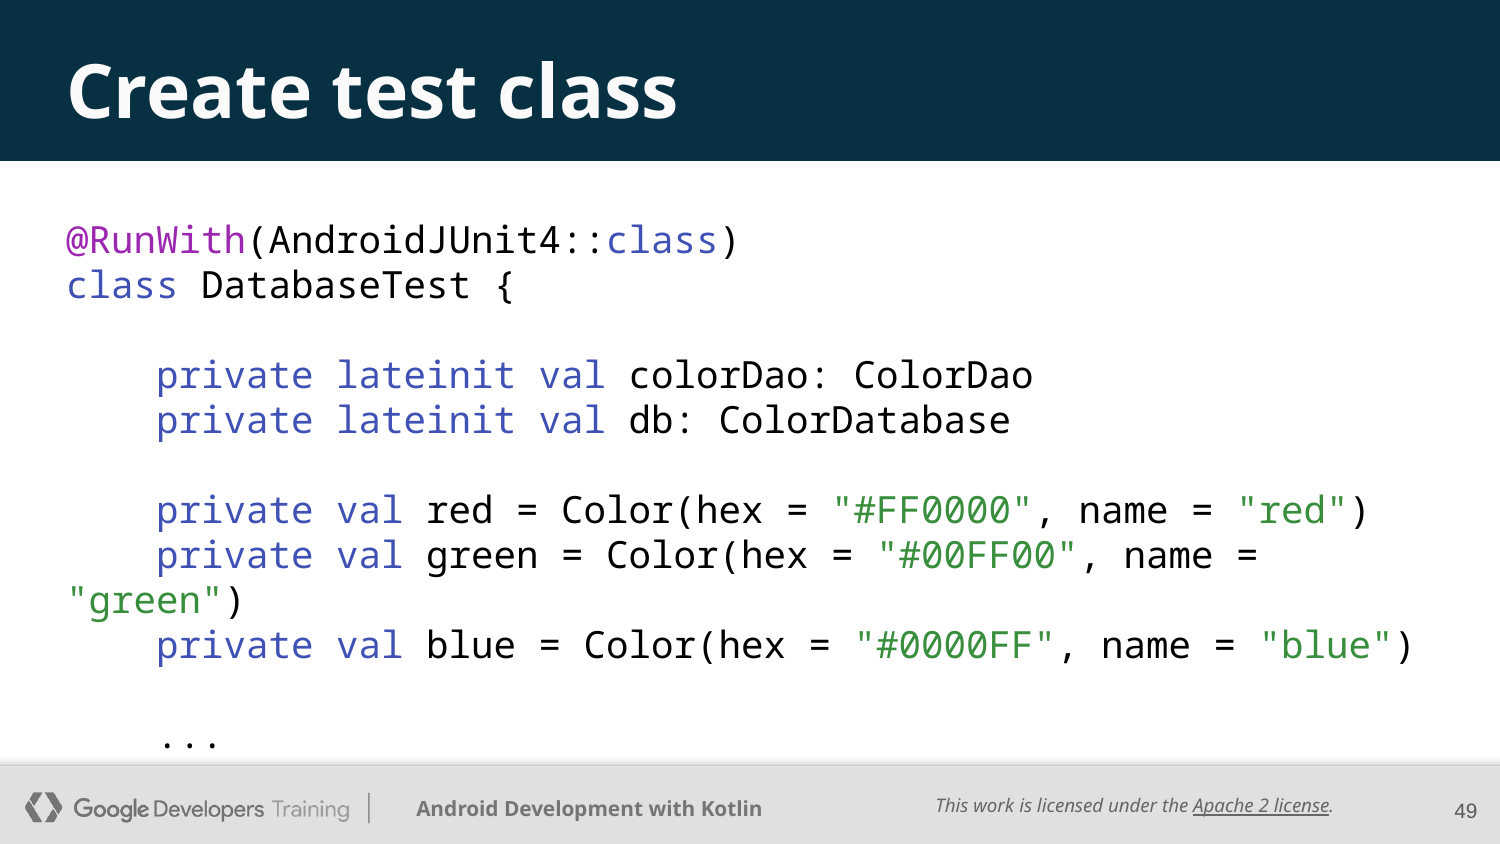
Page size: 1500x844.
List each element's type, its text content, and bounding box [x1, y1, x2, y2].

list @RunWith(AndroidJUnit4::class) class DatabaseTest { private lateinit val colorDao: ColorDao private lateinit val db: ColorDatabase private val red = Color(hex = "#FF0000", name = "red") private val green = Color(hex = "#00FF00", name = "green") private val blue = Color(hex = "#0000FF", name = "blue") ... [51, 201, 1449, 726]
title Create test class [51, 28, 1449, 122]
slide_number ‹#› [1402, 777, 1493, 842]
picture [0, 161, 1500, 844]
